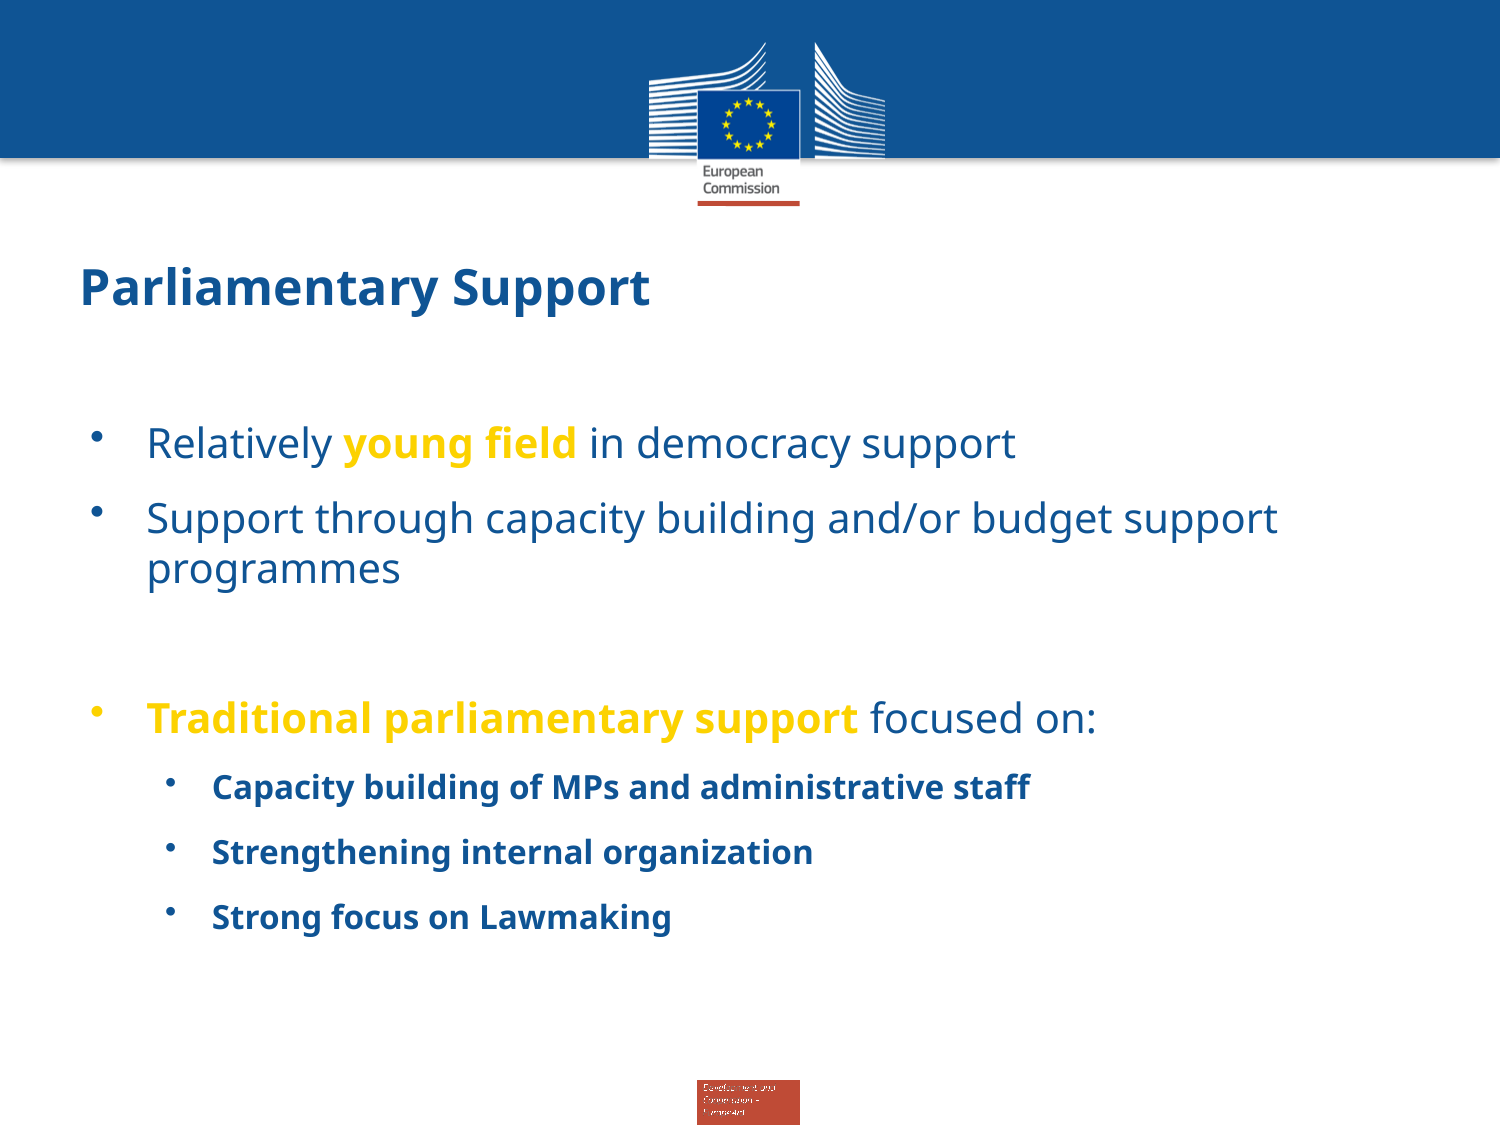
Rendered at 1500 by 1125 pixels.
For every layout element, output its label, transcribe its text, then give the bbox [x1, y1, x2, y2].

picture [698, 1082, 798, 1123]
picture [649, 42, 885, 208]
title Parliamentary Support [64, 208, 1415, 362]
list Relatively young field in democracy support Support through capacity building and/or budget support programmes Traditional parliamentary support focused on: Capacity building of MPs and administrative staff Strengthening internal organization Strong focus on Lawmaking [75, 408, 1425, 988]
